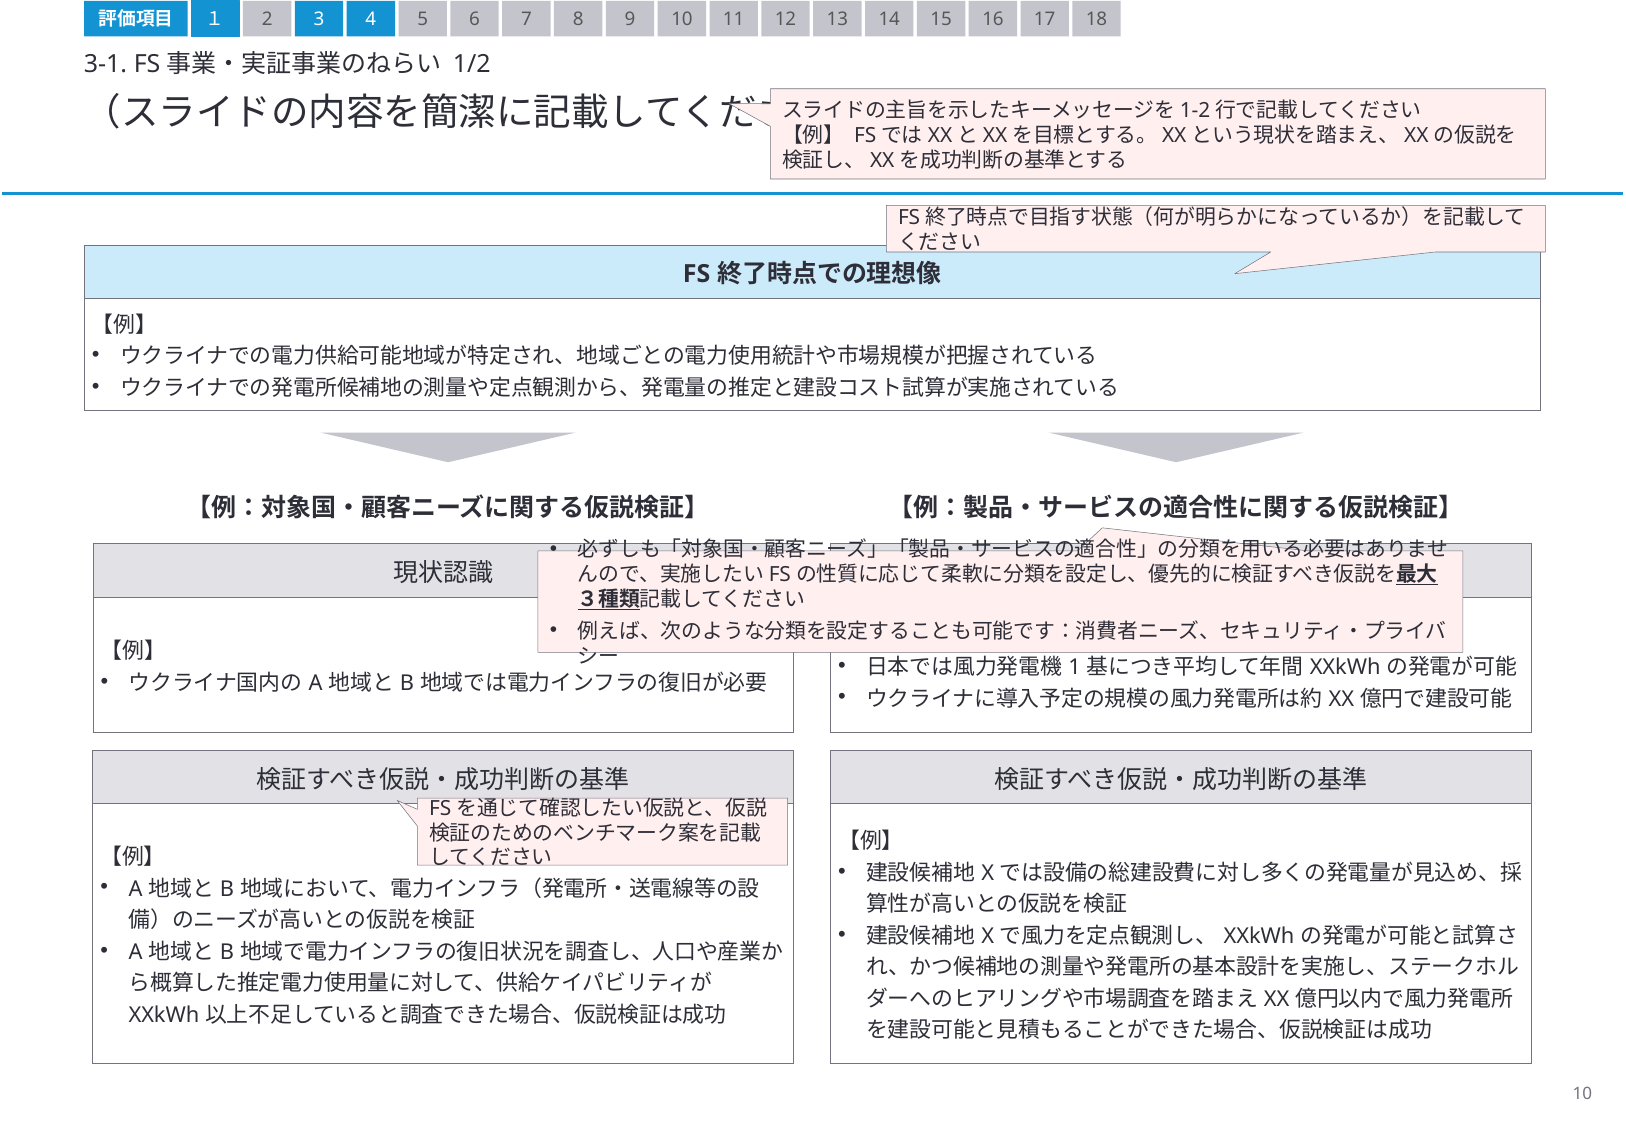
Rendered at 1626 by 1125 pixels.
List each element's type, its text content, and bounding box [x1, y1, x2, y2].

text_box 【例：製品・サービスの適合性に関する仮説検証】 [811, 484, 1541, 526]
table_header 現状認識 [1264, 544, 1531, 597]
text_box 必ずしも「対象国・顧客ニーズ」「製品・サービスの適合性」の分類を用いる必要はありませんので、実施したいFSの性質に応じて柔軟に分類を設定し、優先的に検証すべき仮説を最大３種類記載してください 例えば、次のような分類を設定することも可能です：消費者ニーズ、セキュリティ・プライバシー [537, 526, 1464, 654]
table_header 現状認識 [831, 544, 1082, 550]
table_header 検証すべき仮説・成功判断の基準 [831, 751, 1531, 803]
text_box スライドの主旨を示したキーメッセージを1-2行で記載してください 【例】 FSではXXとXXを目標とする。XXという現状を踏まえ、XXの仮説を検証し、XXを成功判断の基準とする [728, 87, 1547, 180]
table_cell 【例】 ウクライナでの電力供給可能地域が特定され、地域ごとの電力使用統計や市場規模が把握されている ウクライナでの発電所候補地の測量や定点観測から、発電量の推定と建設コスト試算が実施されている [85, 299, 1540, 410]
text_box FSを通じて確認したい仮説と、仮説検証のためのベンチマーク案を記載してください [396, 797, 789, 867]
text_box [83, 0, 1122, 37]
table_cell 【例】 ウクライナ国内のA地域とB地域では電力インフラの復旧が必要 [94, 598, 793, 732]
text_box 【例：対象国・顧客ニーズに関する仮説検証】 [83, 484, 811, 526]
text_box [320, 431, 576, 464]
text_box FS終了時点で目指す状態（何が明らかになっているか）を記載してください [885, 204, 1547, 275]
table_cell 【例】 A地域とB地域において、電力インフラ（発電所・送電線等の設備）のニーズが高いとの仮説を検証 A地域とB地域で電力インフラの復旧状況を調査し、人口や産業から概算した推定電力使用量に対して、供給ケイパビリティがXXkWh以上不足していると調査できた場合、仮説検証は成功 [93, 804, 793, 1063]
table_header 現状認識 [94, 544, 793, 597]
text_box [1048, 431, 1304, 464]
table_cell 【例】 日本では風力発電機1基につき平均して年間XXkWhの発電が可能 ウクライナに導入予定の規模の風力発電所は約XX億円で建設可能 [831, 598, 1531, 732]
table_header 検証すべき仮説・成功判断の基準 [93, 751, 793, 803]
table_cell 【例】 建設候補地Xでは設備の総建設費に対し多くの発電量が見込め、採算性が高いとの仮説を検証 建設候補地Xで風力を定点観測し、XXkWhの発電が可能と試算され、かつ候補地の測量や発電所の基本設計を実施し、ステークホルダーへのヒアリングや市場調査を踏まえXX億円以内で風力発電所を建設可能と見積もることができた場合、仮説検証は成功 [831, 804, 1531, 1063]
list 3-1. FS事業・実証事業のねらい 1/2 [84, 40, 1543, 82]
list （スライドの内容を簡潔に記載してください） [84, 83, 1543, 183]
table_header FS終了時点での理想像 [85, 246, 1540, 298]
